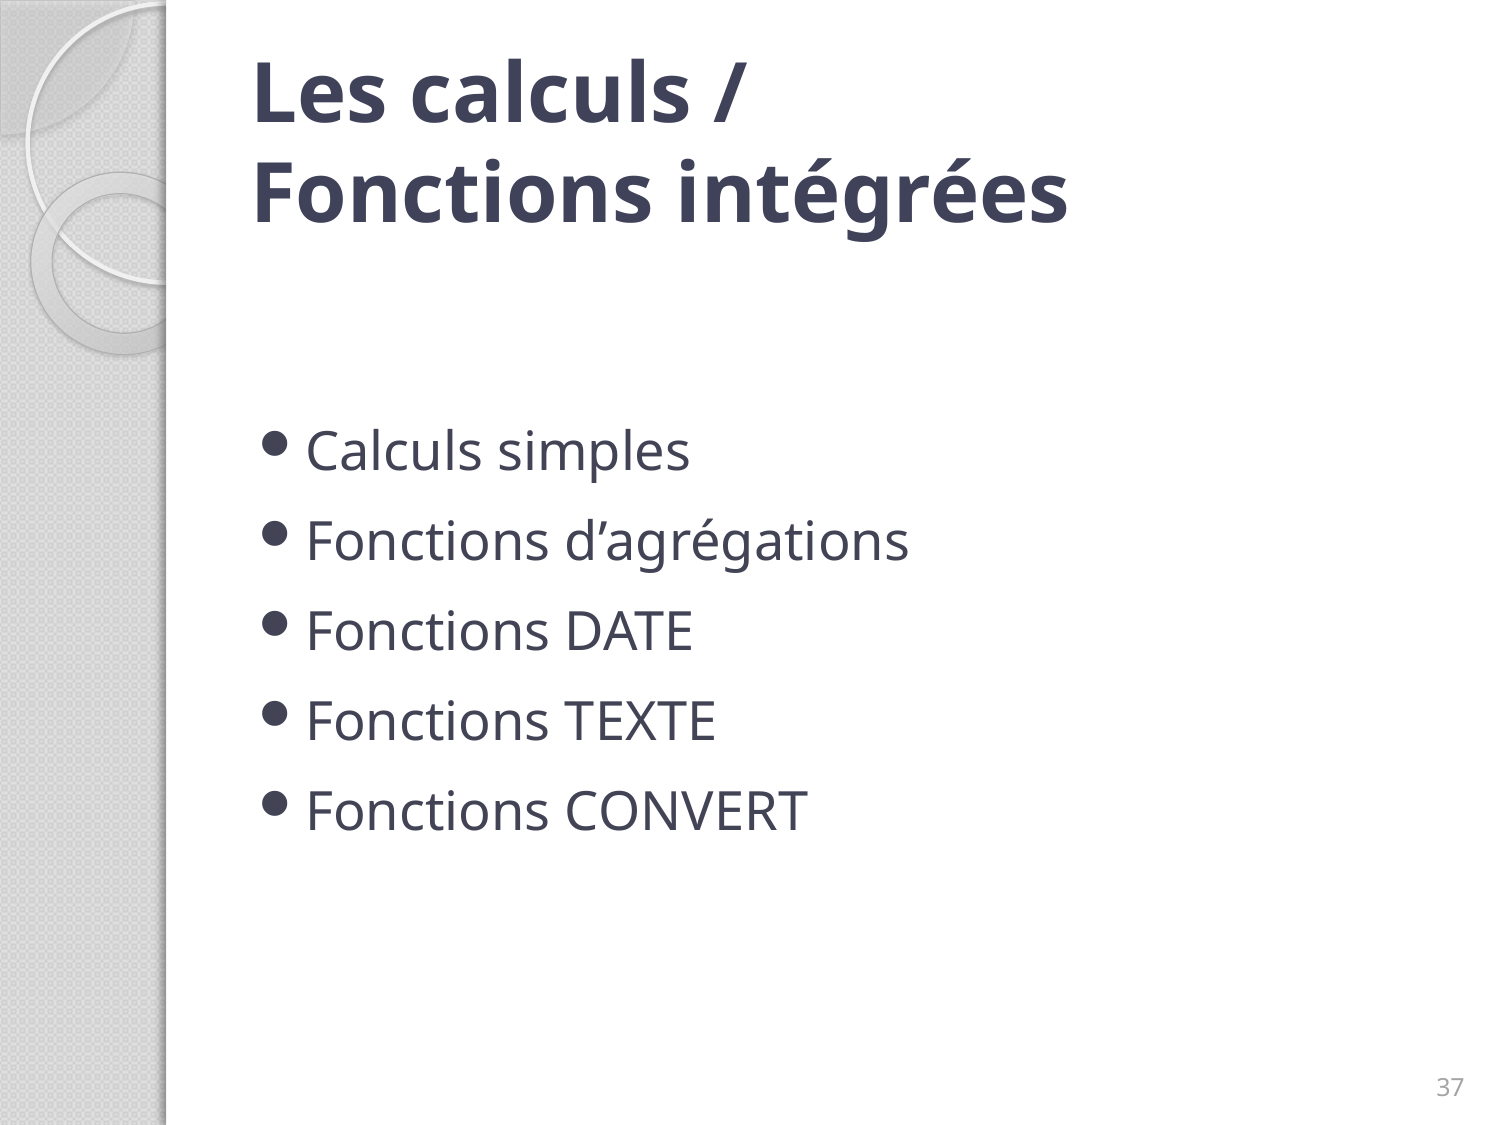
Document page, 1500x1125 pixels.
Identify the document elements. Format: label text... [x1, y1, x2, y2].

slide_number 37 [1413, 1034, 1488, 1113]
title Les calculs / Fonctions intégrées [235, 45, 1466, 233]
list Calculs simples Fonctions d’agrégations Fonctions DATE Fonctions TEXTE Fonctions CONVERT [230, 408, 1211, 929]
